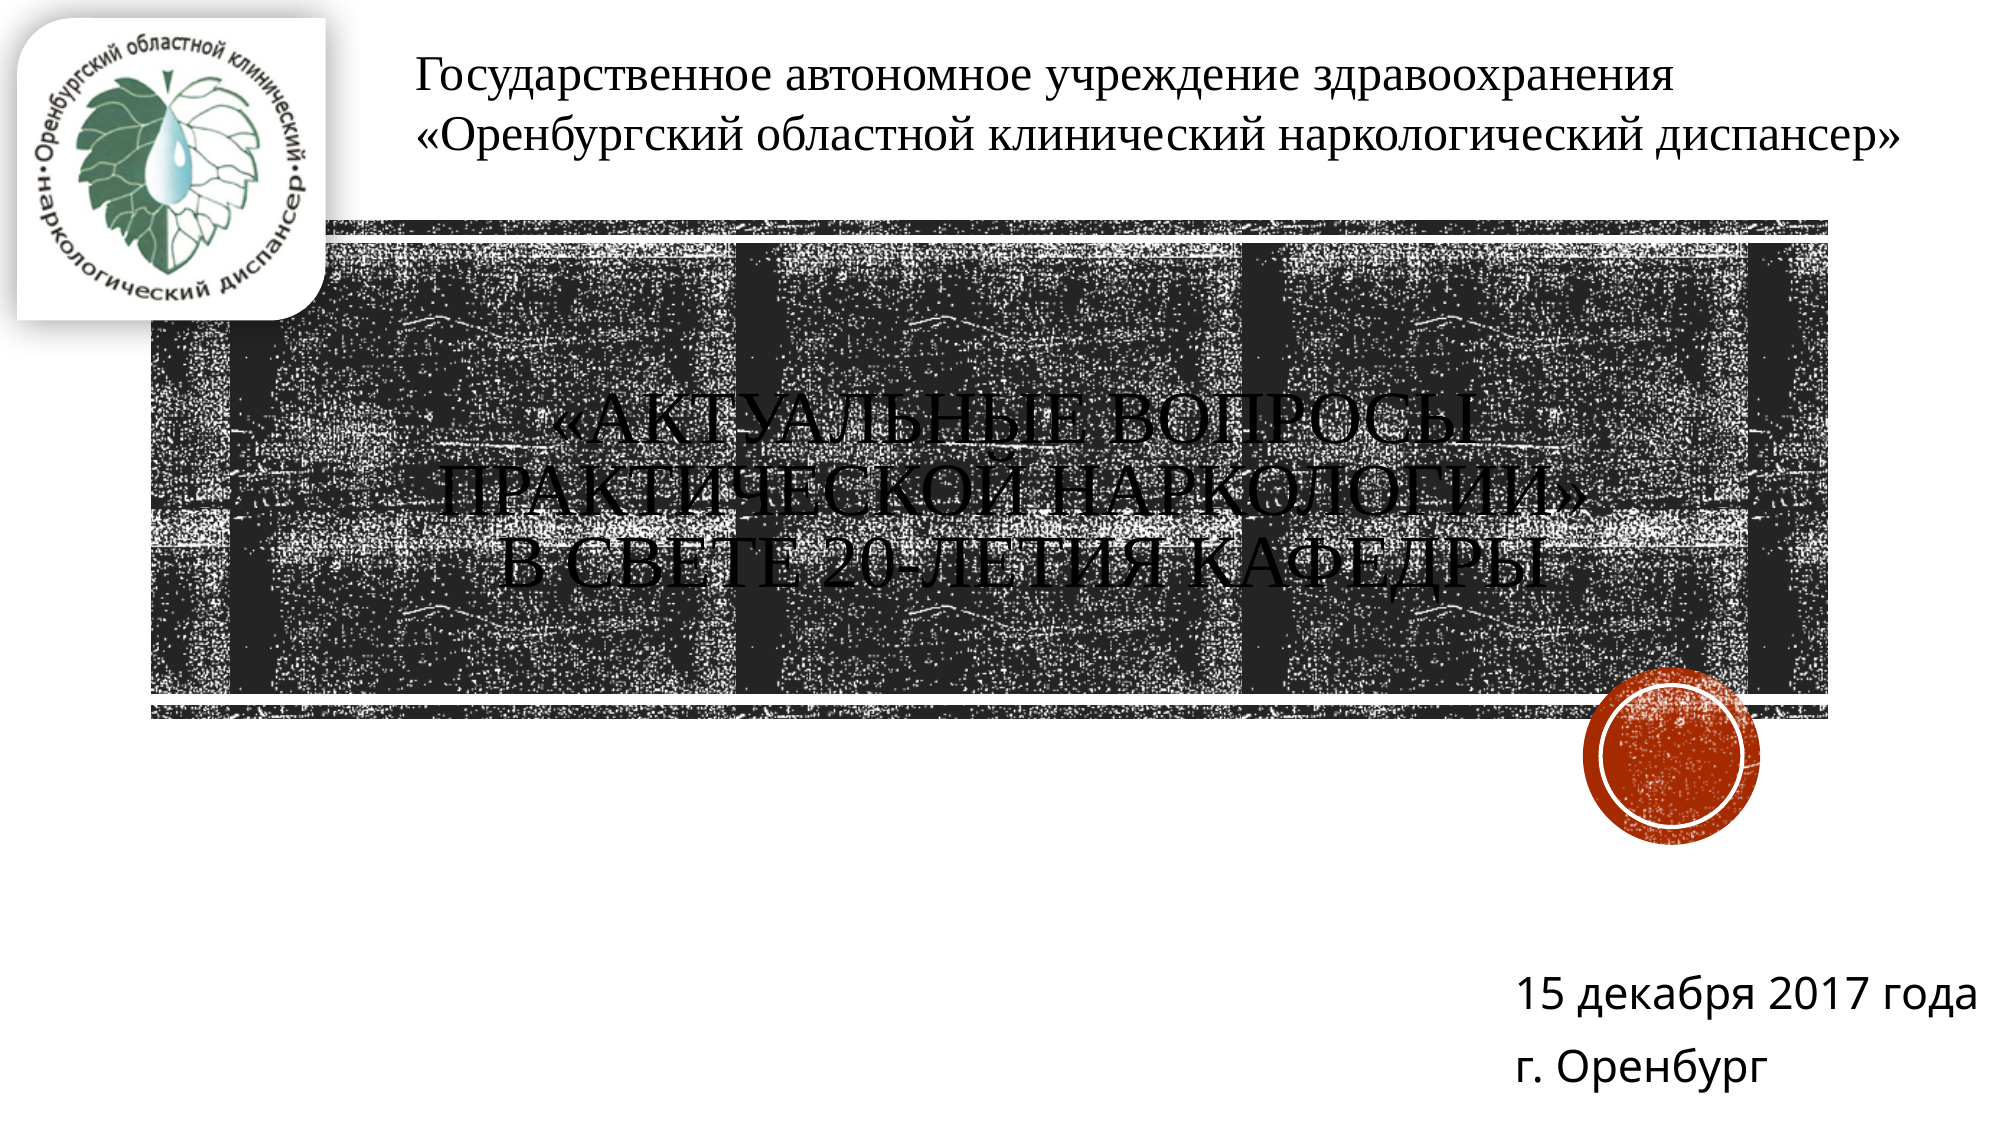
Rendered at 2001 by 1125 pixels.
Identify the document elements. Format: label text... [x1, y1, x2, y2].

text_box Государственное автономное учреждение здравоохранения «Оренбургский областной клинический наркологический диспансер» [400, 33, 2000, 168]
picture [27, 28, 316, 311]
subtitle 15 декабря 2017 года г. Оренбург [1499, 963, 2000, 1115]
title «Актуальные вопросы практической наркологии» в свете 20-летия кафедры [238, 254, 1791, 878]
